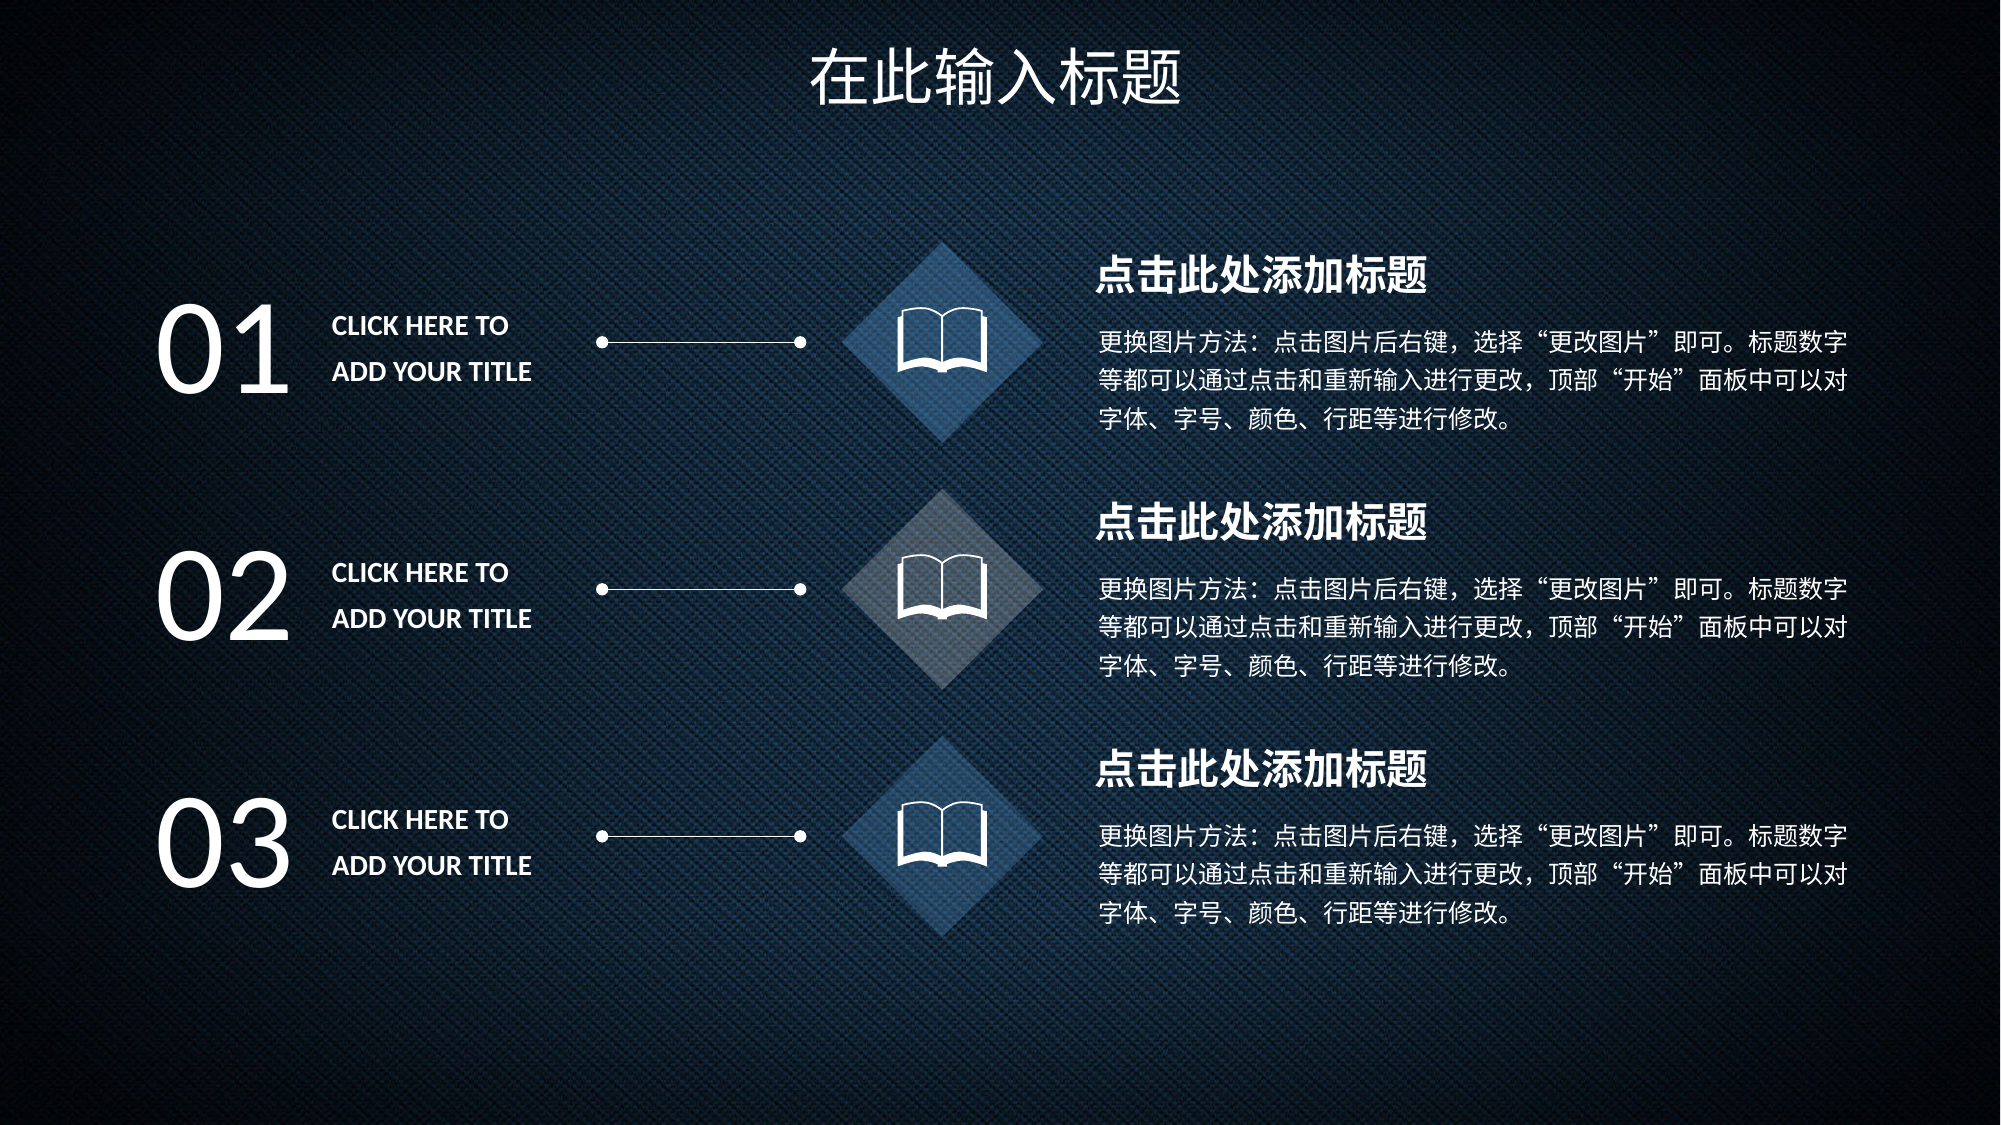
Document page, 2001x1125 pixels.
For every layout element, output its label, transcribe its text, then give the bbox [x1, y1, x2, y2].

text_box 在此输入标题 [638, 30, 1354, 121]
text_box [841, 735, 1043, 938]
text_box CLICK HERE TO ADD YOUR TITLE [317, 782, 671, 889]
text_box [841, 488, 1043, 690]
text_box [1079, 735, 1887, 936]
text_box 01 [140, 248, 310, 429]
picture [0, 0, 2001, 1125]
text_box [841, 241, 1043, 443]
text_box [1079, 488, 1887, 689]
text_box 03 [140, 742, 310, 923]
text_box CLICK HERE TO ADD YOUR TITLE [317, 535, 671, 642]
text_box 02 [140, 495, 310, 676]
text_box CLICK HERE TO ADD YOUR TITLE [317, 288, 671, 395]
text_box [1079, 241, 1887, 442]
